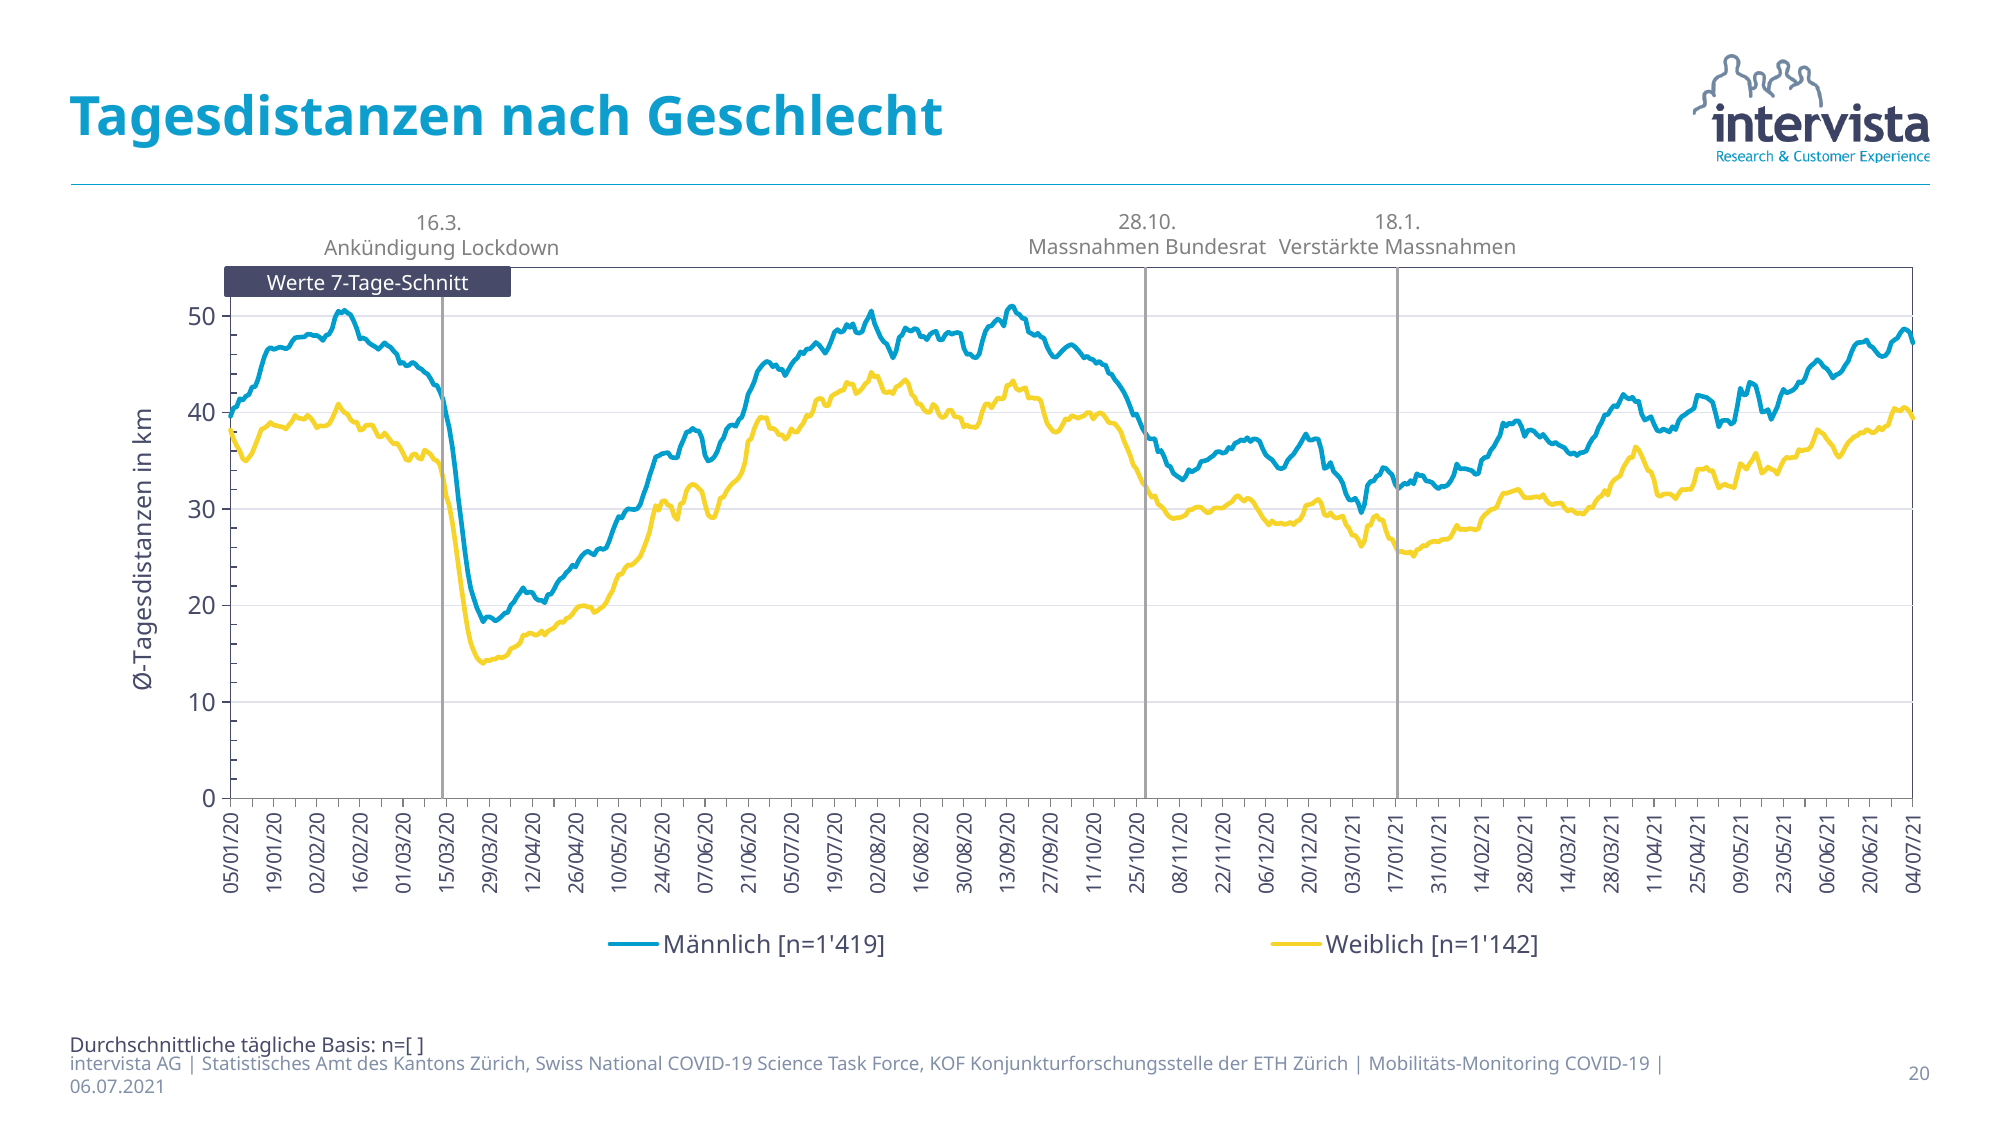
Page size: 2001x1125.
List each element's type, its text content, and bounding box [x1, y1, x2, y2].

text_box 16.3. Ankündigung Lockdown [366, 202, 517, 236]
text_box Durchschnittliche tägliche Basis: n=[ ] [54, 968, 1927, 1065]
footer intervista AG | Statistisches Amt des Kantons Zürich, Swiss National COVID-19 Science Task Force, KOF Konjunkturforschungsstelle der ETH Zürich | Mobilitäts-Monitoring COVID-19 | 06.07.2021 [54, 1065, 1629, 1114]
slide_number 20 [1629, 1035, 1945, 1114]
text_box 18.1. Verstärkte Massnahmen [1322, 201, 1473, 236]
text_box 28.10. Massnahmen Bundesrat [1072, 201, 1223, 236]
chart [72, 239, 1928, 972]
title Tagesdistanzen nach Geschlecht [54, 43, 1630, 185]
